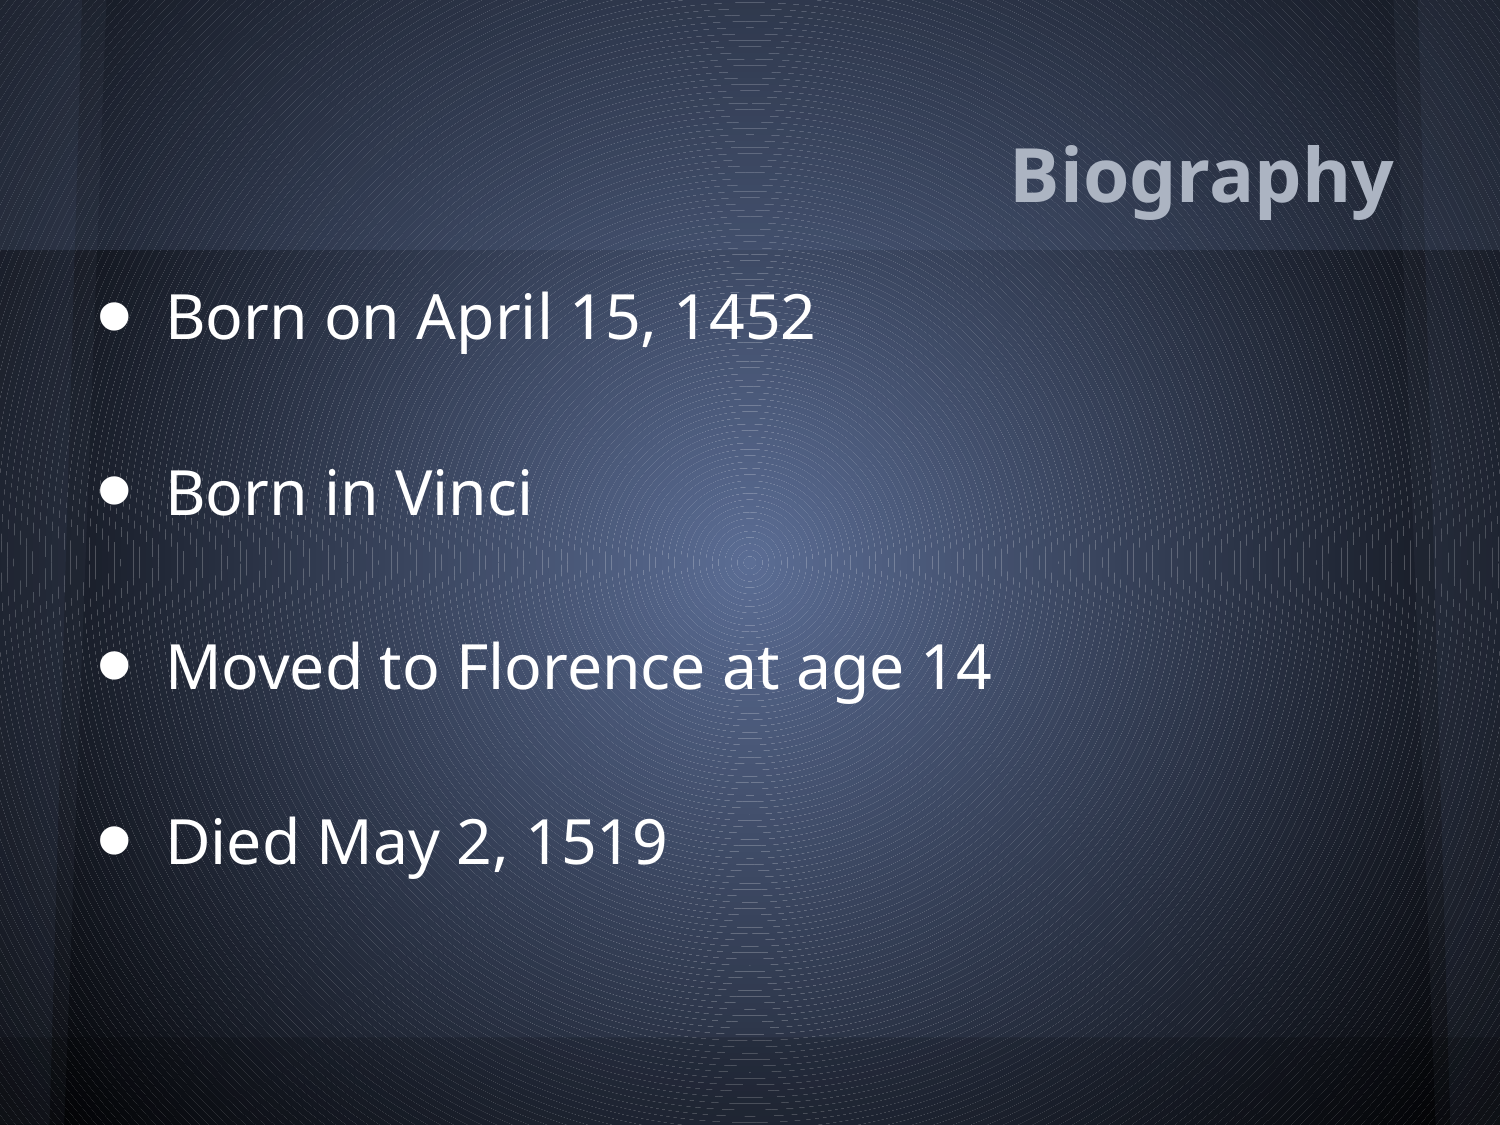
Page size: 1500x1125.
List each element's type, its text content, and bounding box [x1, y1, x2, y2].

title Biography [75, 14, 1425, 233]
list Born on April 15, 1452 Born in Vinci Moved to Florence at age 14 Died May 2, 1519 [75, 262, 1425, 980]
